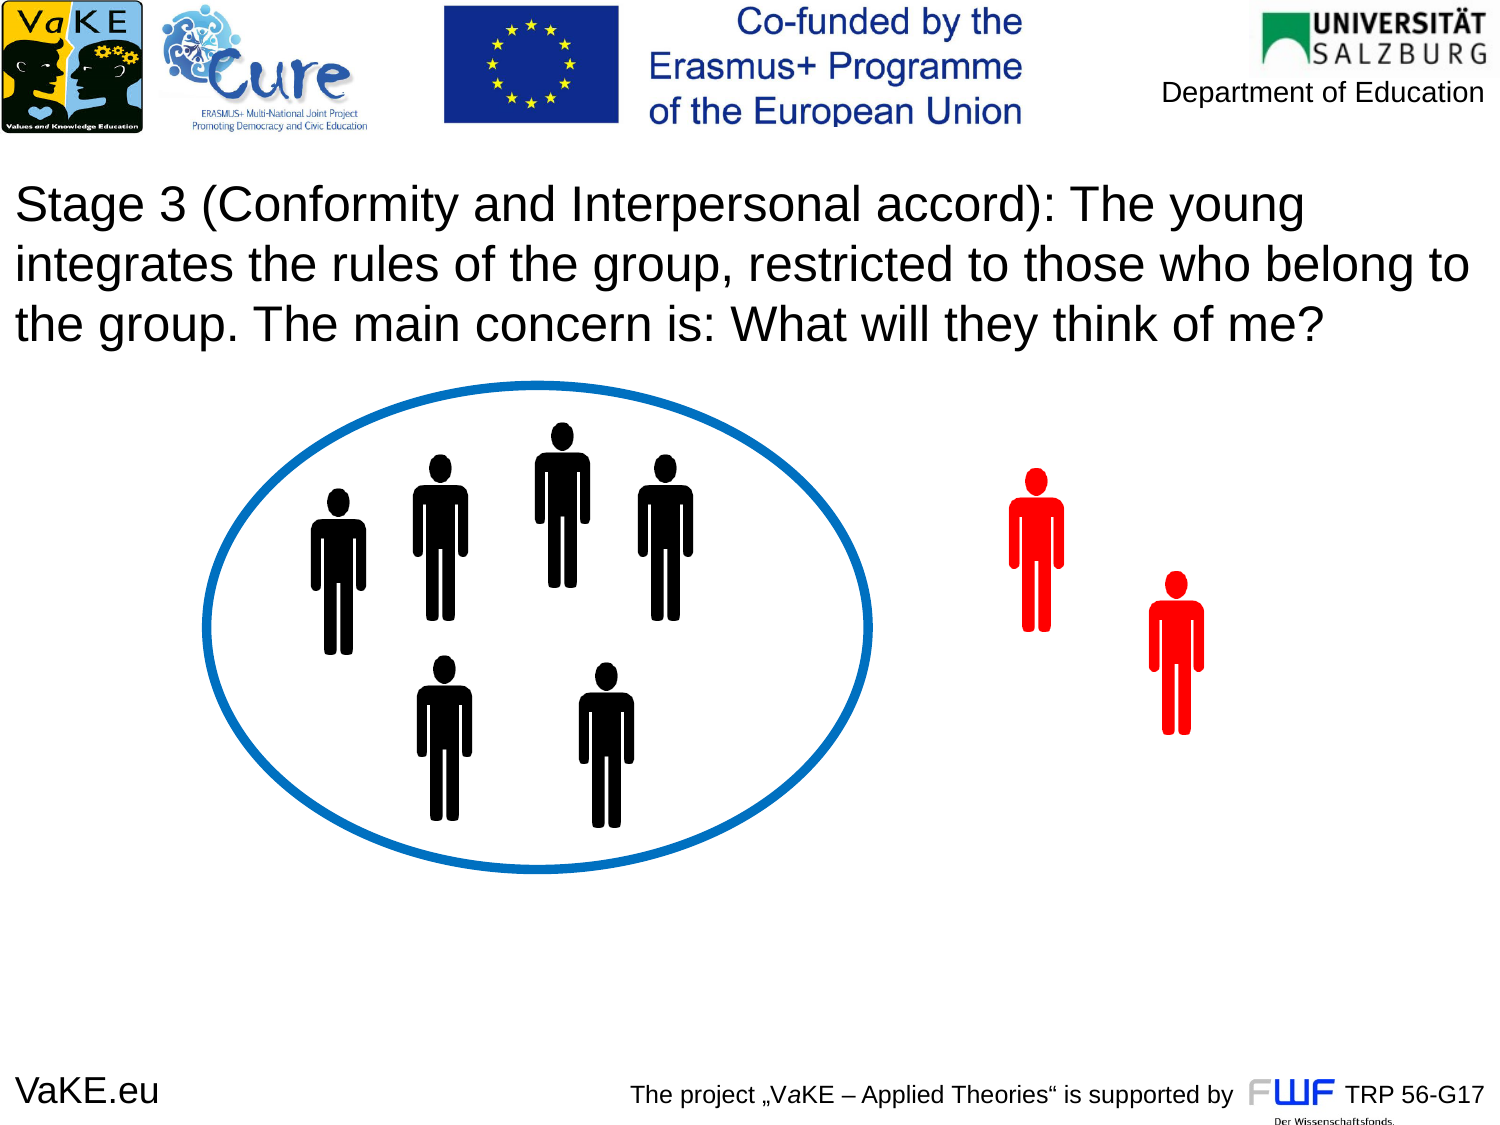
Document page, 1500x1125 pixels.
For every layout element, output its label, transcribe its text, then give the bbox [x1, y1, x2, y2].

picture [624, 443, 703, 628]
picture [520, 410, 600, 596]
text_box Stage 3 (Conformity and Interpersonal accord): The young integrates the rules of the group, restricted to those who belong to the group. The main concern is: What will they think of me? [0, 164, 1500, 359]
picture [993, 461, 1072, 639]
picture [403, 643, 482, 829]
picture [1133, 564, 1213, 743]
picture [297, 477, 376, 662]
picture [1249, 0, 1500, 78]
picture [399, 443, 479, 628]
picture [565, 650, 644, 836]
text_box [204, 383, 871, 872]
picture [1249, 1079, 1394, 1125]
picture [0, 0, 145, 135]
